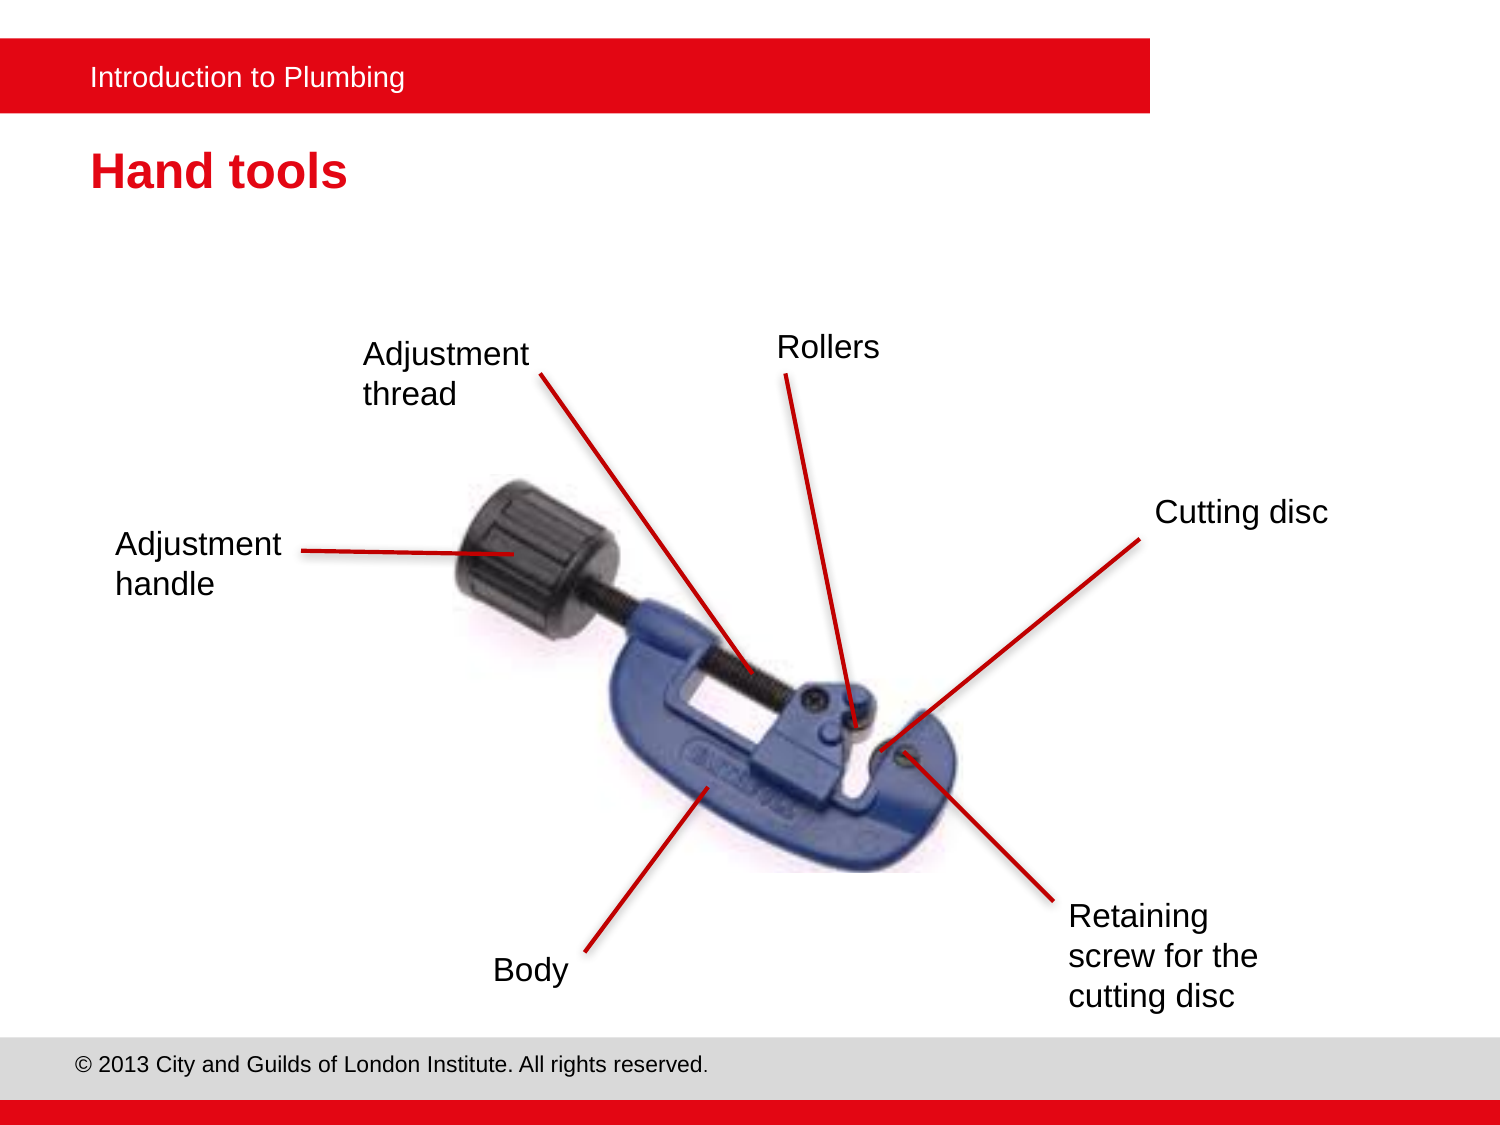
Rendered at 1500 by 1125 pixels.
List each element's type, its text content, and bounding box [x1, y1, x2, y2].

title Hand tools [74, 137, 1424, 201]
text_box Adjustment handle [100, 515, 349, 610]
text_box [584, 786, 709, 953]
text_box Adjustment thread [348, 324, 597, 420]
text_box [785, 373, 857, 729]
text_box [539, 373, 753, 675]
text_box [903, 751, 1054, 902]
text_box Rollers [761, 317, 1010, 373]
picture [452, 474, 964, 873]
text_box Body [478, 940, 629, 996]
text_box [879, 538, 1141, 752]
text_box Retaining screw for the cutting disc [1053, 887, 1302, 1022]
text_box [300, 550, 515, 555]
text_box Cutting disc [1139, 483, 1388, 538]
